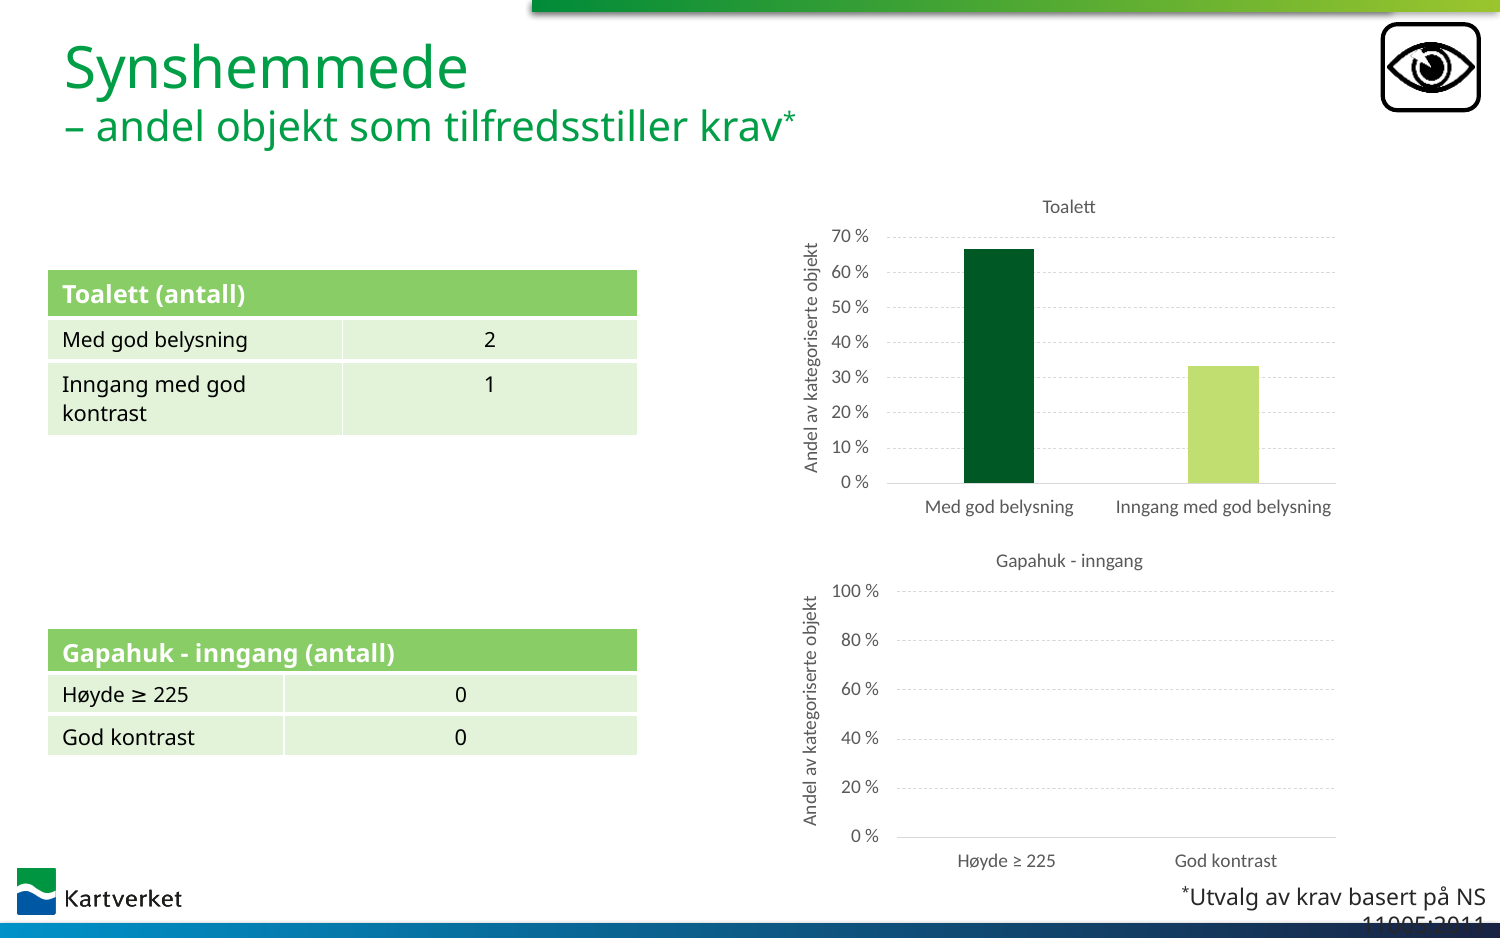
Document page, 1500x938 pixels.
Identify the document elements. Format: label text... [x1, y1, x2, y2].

table_header Gapahuk - inngang (antall) [48, 629, 637, 671]
table_cell 1 [343, 363, 637, 435]
picture [791, 187, 1348, 526]
table_header Toalett (antall) [48, 270, 637, 316]
table_cell God kontrast [48, 716, 283, 755]
table_cell 0 [285, 675, 637, 712]
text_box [1382, 24, 1480, 111]
table_cell Høyde ≥ 225 [48, 675, 283, 712]
table_cell 0 [285, 716, 637, 755]
text_box Synshemmede – andel objekt som tilfredsstiller krav* [49, 24, 1431, 158]
text_box *Utvalg av krav basert på NS 11005:2011 [1068, 873, 1500, 938]
picture [791, 541, 1348, 880]
table_cell 2 [343, 320, 637, 359]
table_cell Inngang med god kontrast [48, 363, 342, 435]
table_cell Med god belysning [48, 320, 342, 359]
